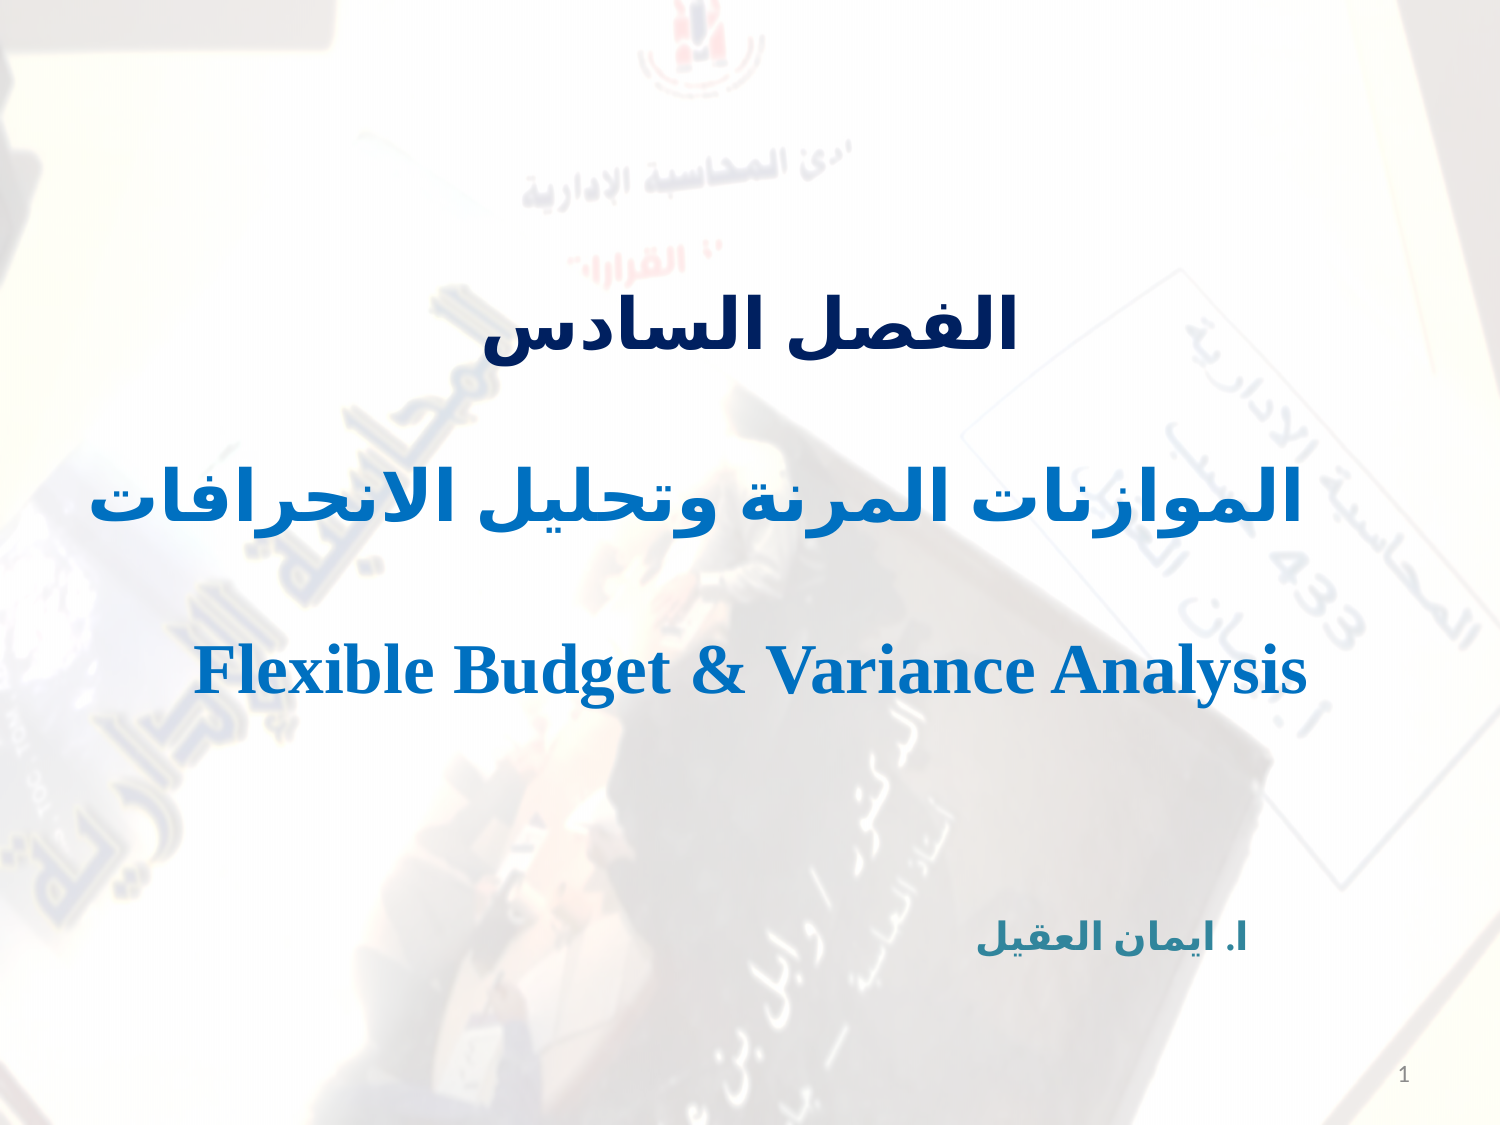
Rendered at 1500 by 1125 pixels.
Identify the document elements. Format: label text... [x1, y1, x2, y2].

slide_number 1 [1074, 1042, 1425, 1103]
title الفصل السادس الموازنات المرنة وتحليل الانحرافات Flexible Budget & Variance Analysis ا. ايمان العقيل [64, 267, 1438, 976]
